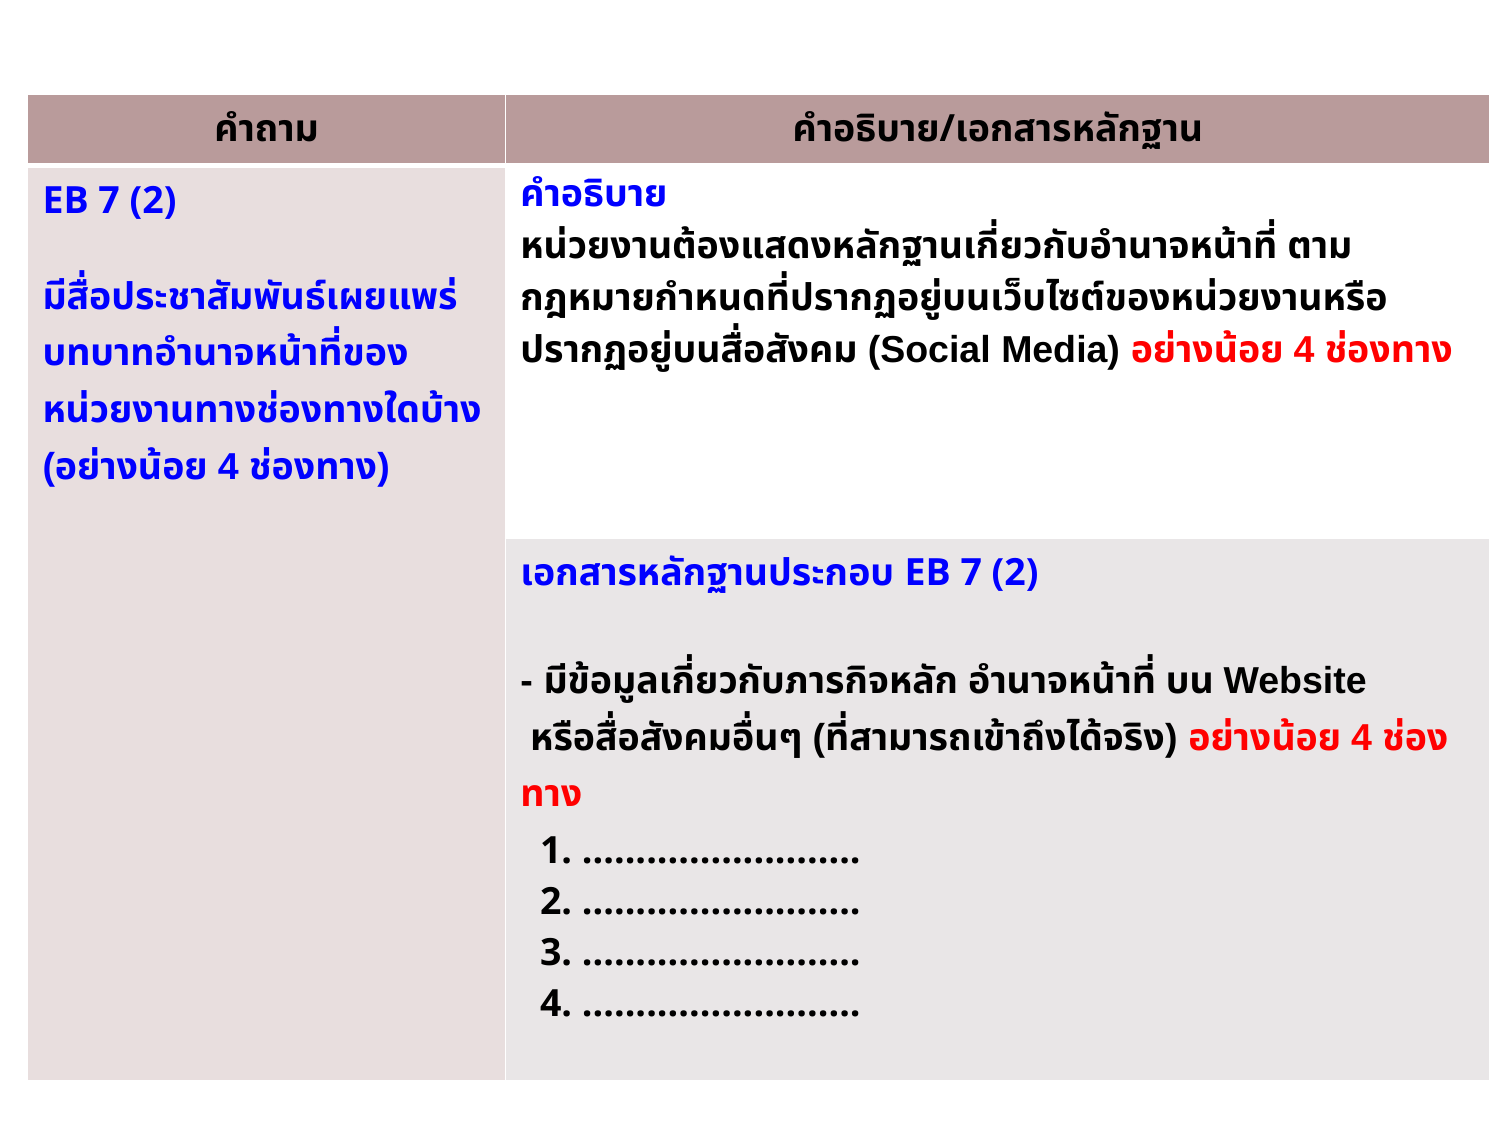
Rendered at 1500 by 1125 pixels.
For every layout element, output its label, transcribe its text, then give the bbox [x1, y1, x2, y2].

table_cell คำอธิบาย หน่วยงานต้องแสดงหลักฐานเกี่ยวกับอำนาจหน้าที่ ตามกฎหมายกำหนดที่ปรากฏอยู่บนเว็บไซต์ของหน่วยงานหรือปรากฏอยู่บนสื่อสังคม (Social Media) อย่างน้อย 4 ช่องทาง [506, 168, 1489, 537]
table_cell เอกสารหลักฐานประกอบ EB 7 (2) - มีข้อมูลเกี่ยวกับภารกิจหลัก อำนาจหน้าที่ บน Website หรือสื่อสังคมอื่นๆ (ที่สามารถเข้าถึงได้จริง) อย่างน้อย 4 ช่องทาง 1. .......................... 2. .......................... 3. .......................... 4. .......................... [506, 539, 1489, 1080]
table_cell EB 7 (2) มีสื่อประชาสัมพันธ์เผยแพร่บทบาทอำนาจหน้าที่ของหน่วยงานทางช่องทางใดบ้าง (อย่างน้อย 4 ช่องทาง) [28, 168, 505, 1080]
table_header คำถาม [28, 95, 505, 163]
table_header คำอธิบาย/เอกสารหลักฐาน [506, 95, 1489, 163]
